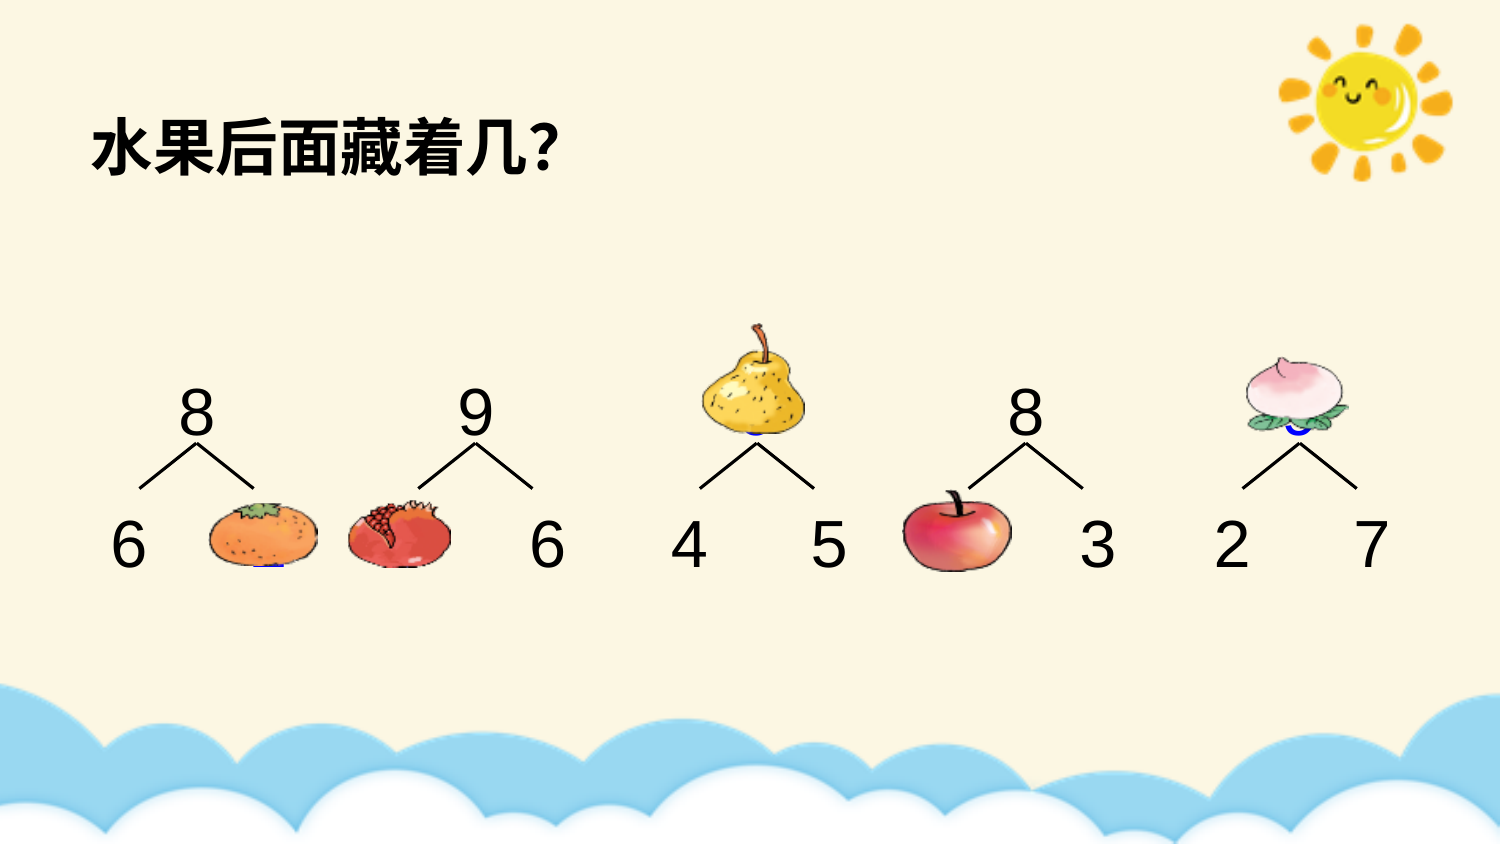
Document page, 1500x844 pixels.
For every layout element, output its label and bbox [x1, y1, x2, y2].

text_box [1178, 360, 1436, 590]
text_box [75, 360, 333, 590]
text_box [904, 360, 1162, 590]
picture [0, 0, 1500, 844]
text_box [635, 360, 893, 590]
text_box [354, 360, 612, 590]
